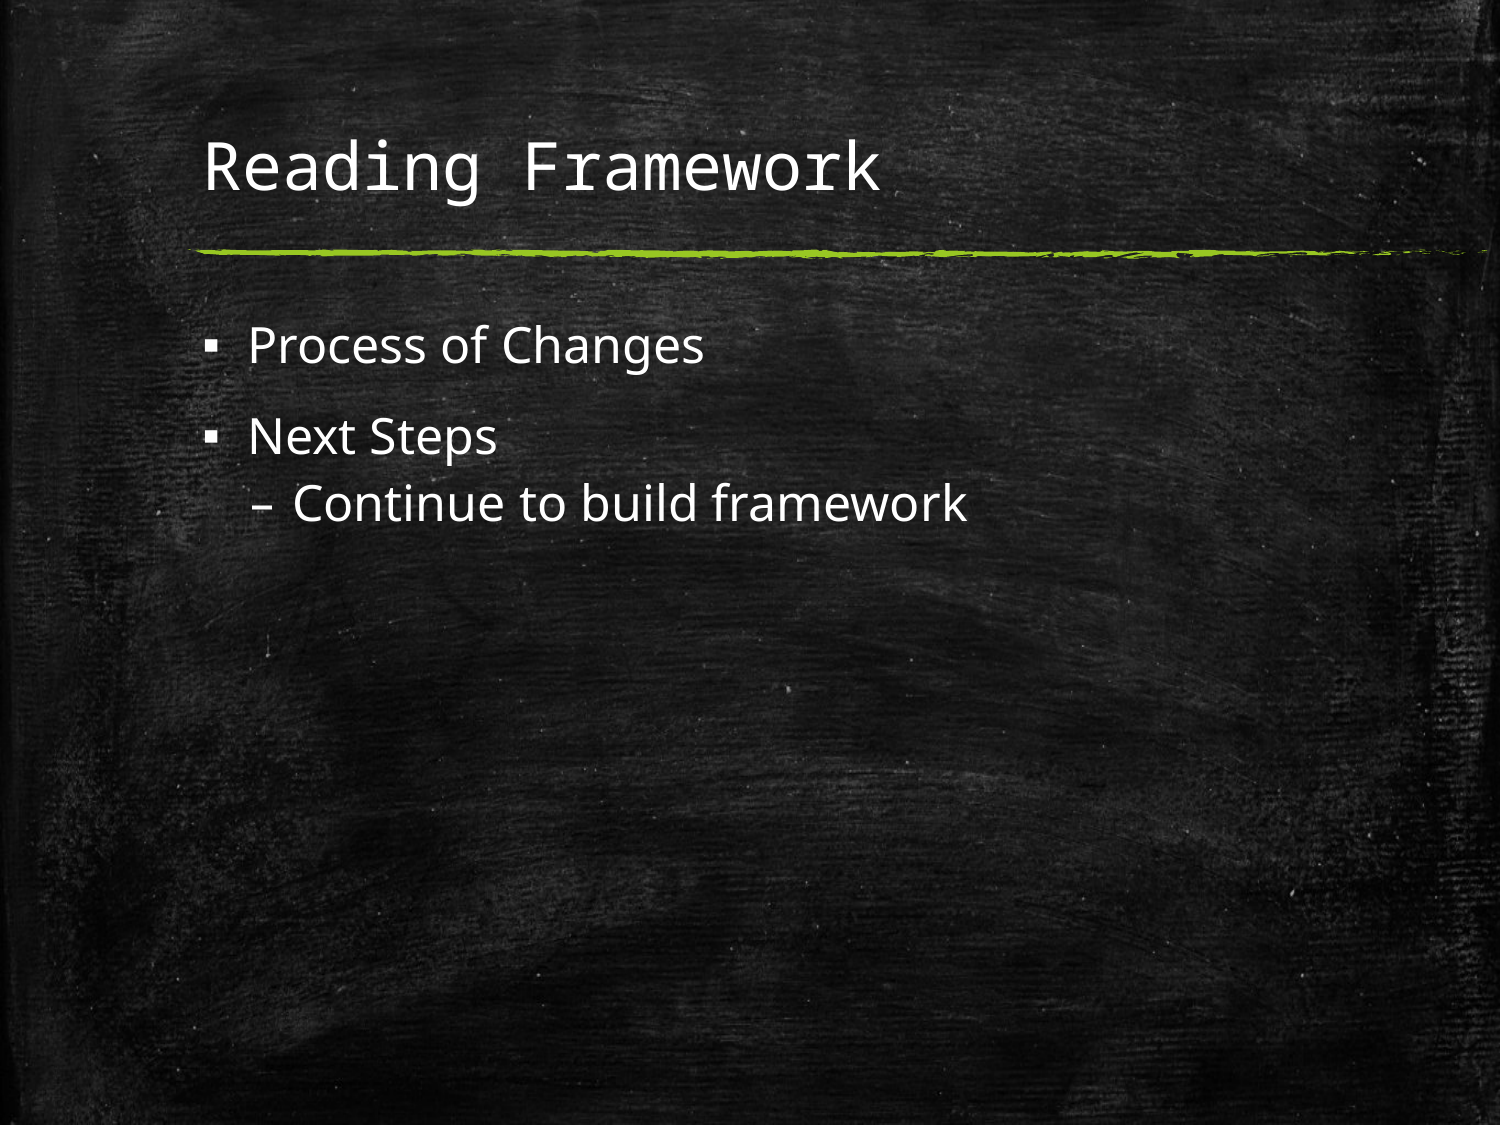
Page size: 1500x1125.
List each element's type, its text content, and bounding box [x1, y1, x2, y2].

list Process of Changes Next Steps Continue to build framework [187, 312, 1313, 1013]
title Reading Framework [187, 45, 1313, 213]
